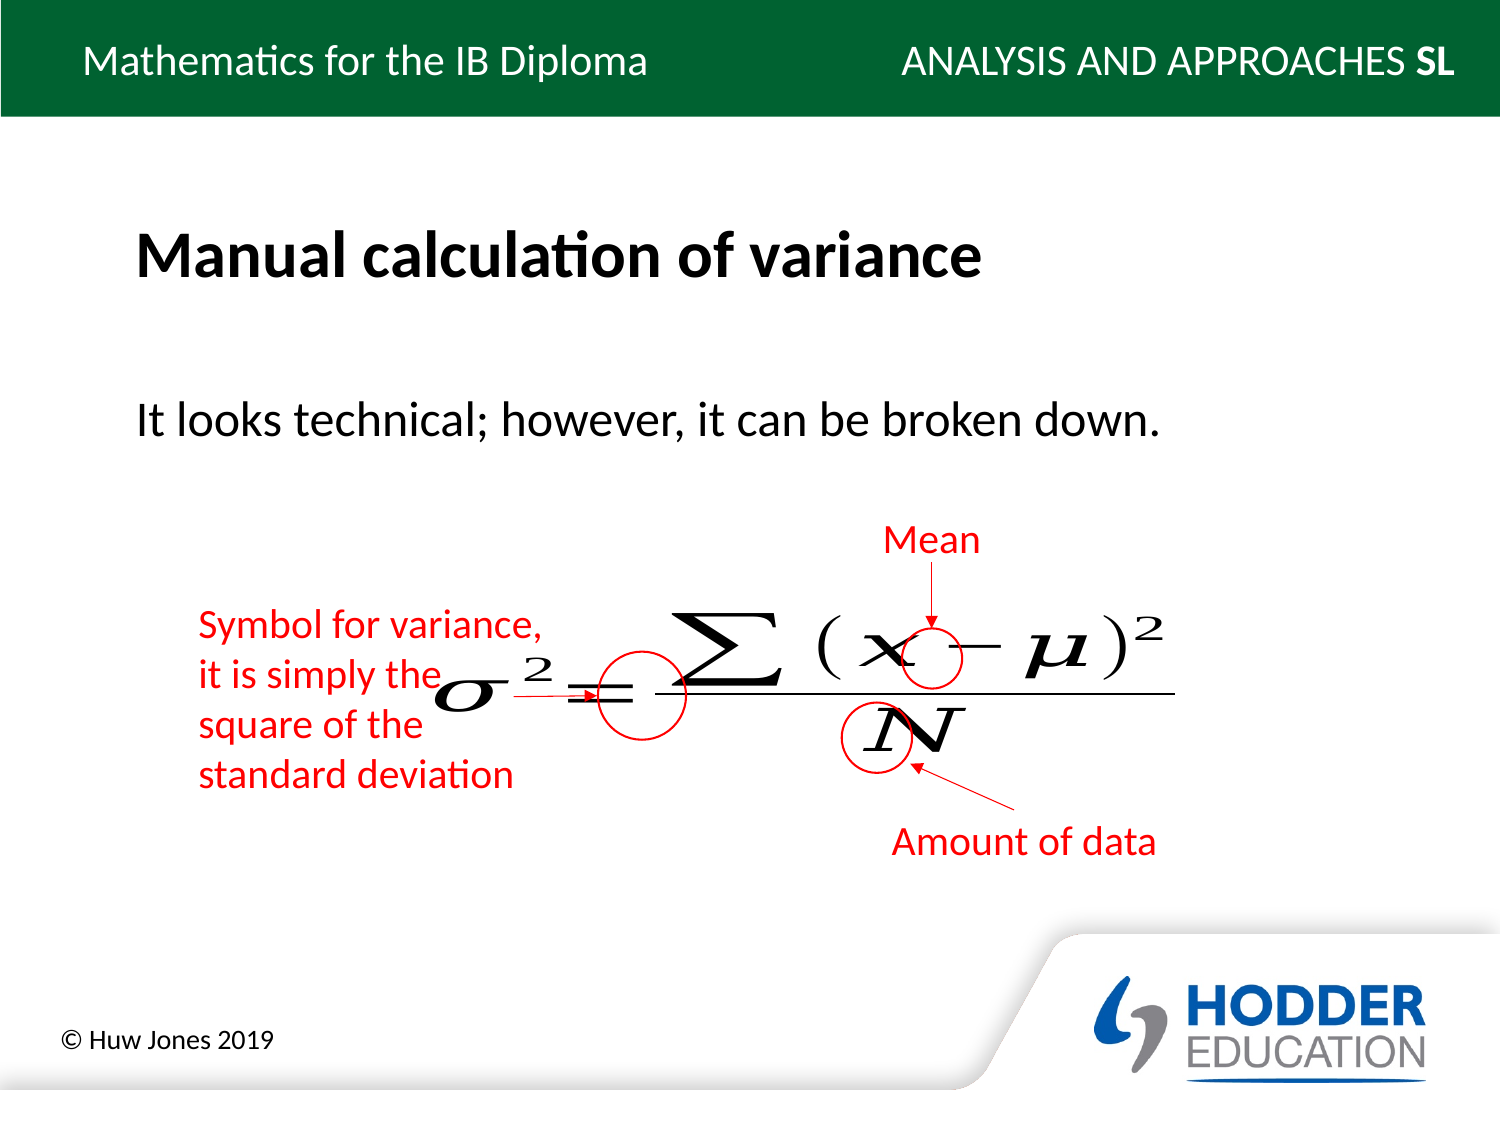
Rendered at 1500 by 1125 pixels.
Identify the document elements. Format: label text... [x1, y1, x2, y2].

text_box Symbol for variance, it is simply the square of the standard deviation [183, 589, 578, 804]
text_box [596, 650, 688, 741]
text_box Mathematics for the IB Diploma ANALYSIS AND APPROACHES SL [0, 0, 1500, 118]
text_box It looks technical; however, it can be broken down. [135, 386, 1295, 447]
text_box Amount of data [876, 806, 1192, 871]
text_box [0, 898, 1500, 1125]
text_box Manual calculation of variance [135, 210, 1260, 291]
text_box [840, 701, 914, 774]
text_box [910, 763, 1015, 810]
text_box [900, 627, 964, 690]
text_box Mean [867, 504, 997, 570]
